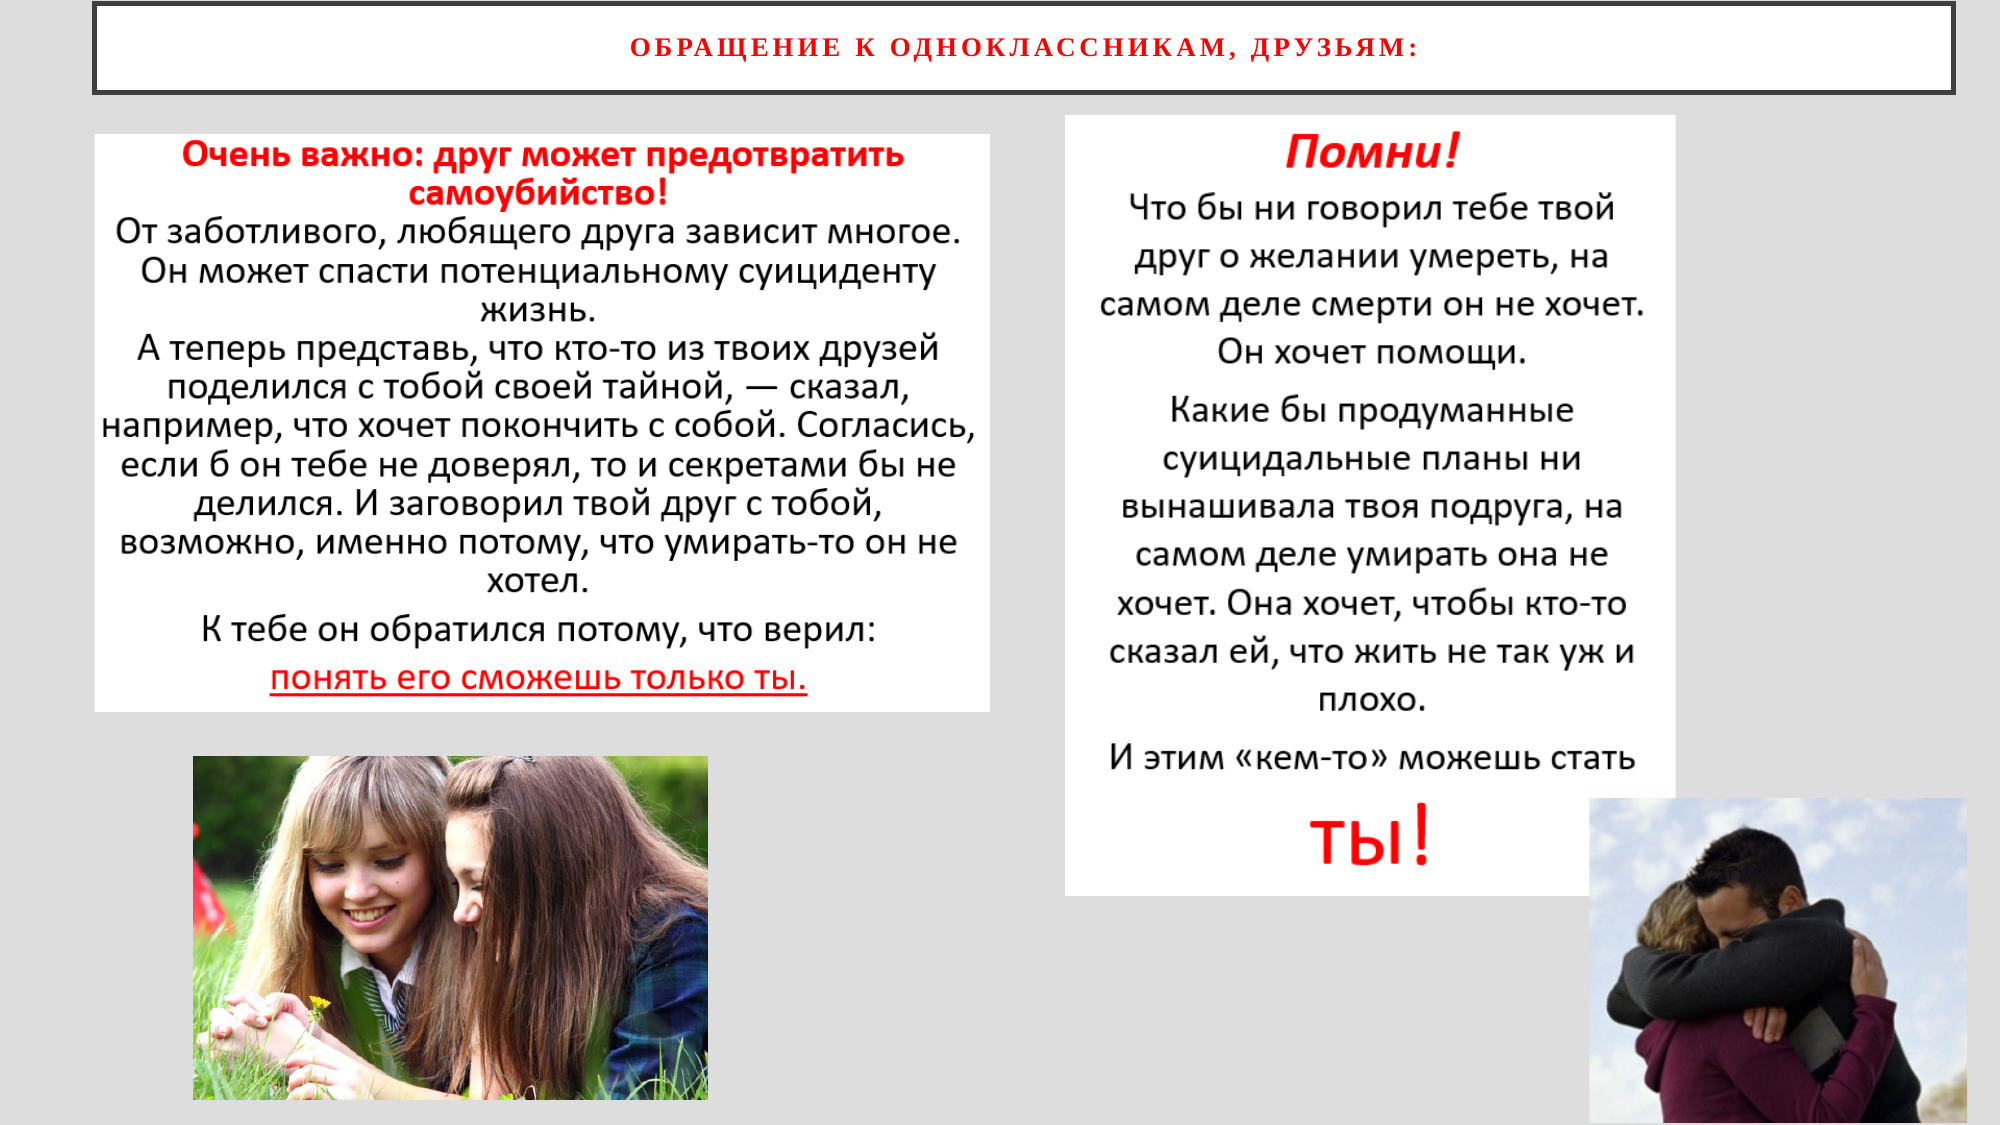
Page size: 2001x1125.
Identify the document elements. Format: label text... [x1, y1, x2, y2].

picture [94, 134, 991, 712]
picture [1065, 115, 1968, 1123]
title Обращение к одноклассникам, друзьям: [92, 1, 1956, 95]
picture [193, 756, 708, 1100]
